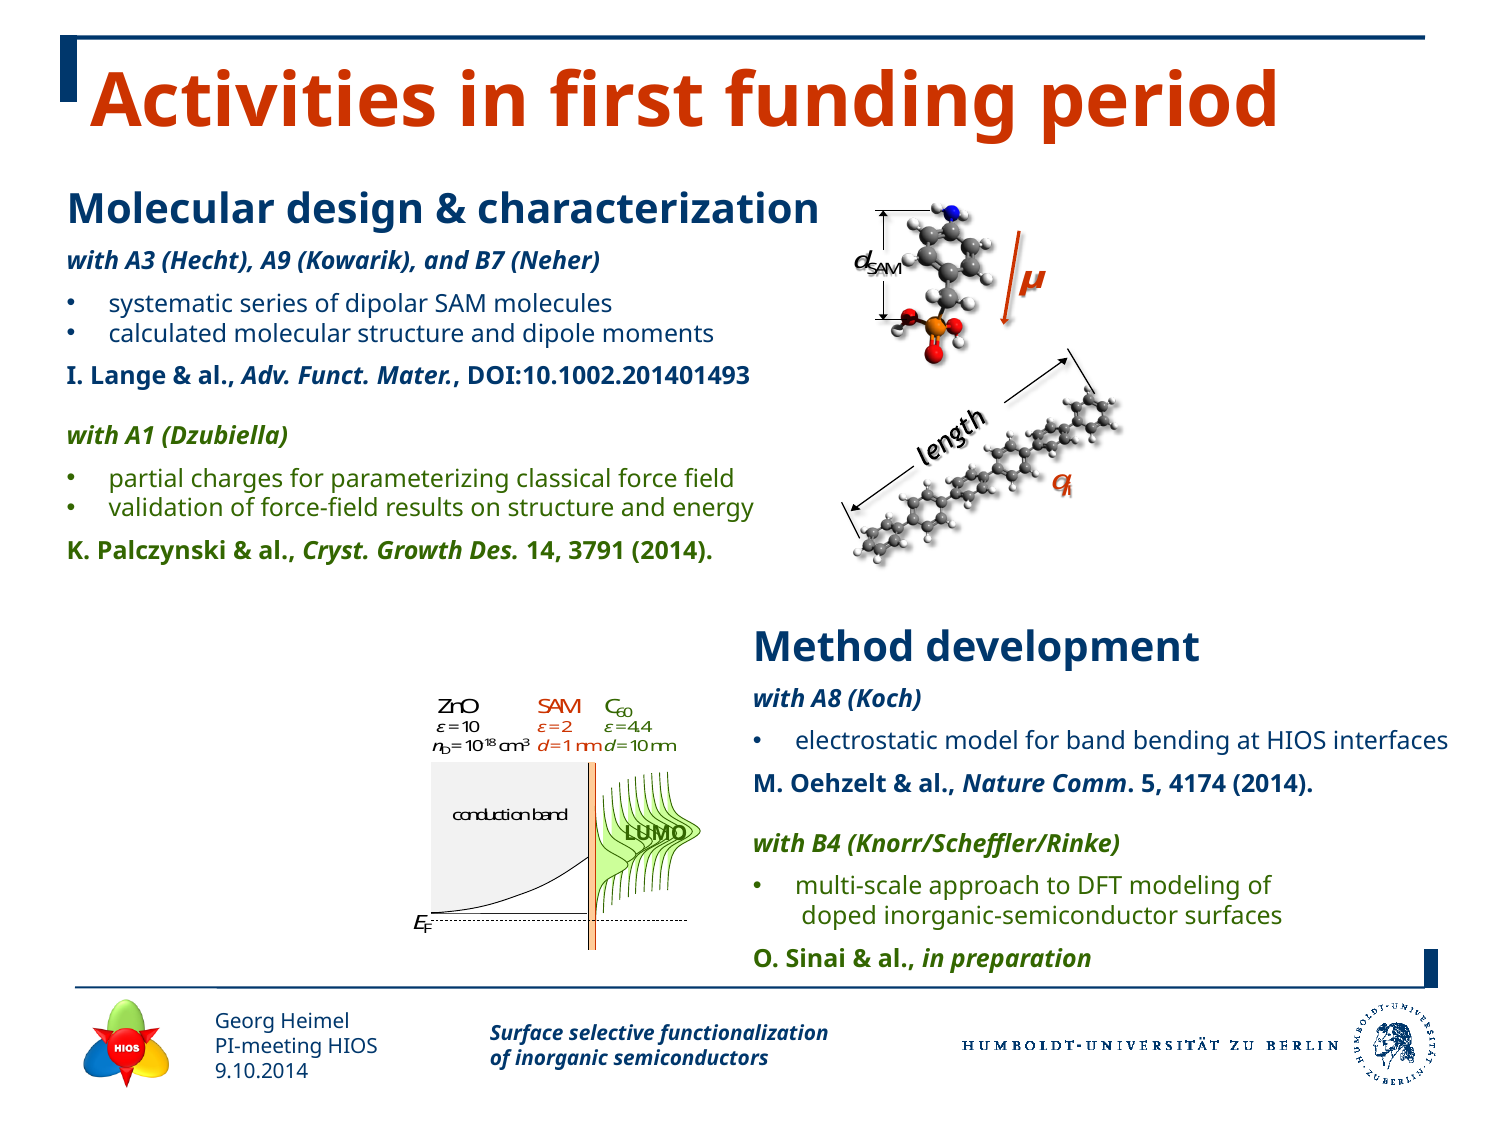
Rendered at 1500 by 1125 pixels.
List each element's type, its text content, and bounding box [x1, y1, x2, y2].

picture [399, 687, 701, 951]
title Activities in first funding period [74, 37, 1426, 156]
text_box Molecular design & characterization with A3 (Hecht), A9 (Kowarik), and B7 (Neher) systematic series of dipolar SAM molecules calculated molecular structure and dipole moments I. Lange & al., Adv. Funct. Mater., DOI:10.1002.201401493 with A1 (Dzubiella) partial charges for parameterizing classical force field validation of force-field results on structure and energy K. Palczynski & al., Cryst. Growth Des. 14, 3791 (2014). [51, 174, 836, 572]
picture [962, 1037, 1338, 1050]
picture [1350, 999, 1438, 1088]
picture [75, 999, 177, 1088]
picture [837, 199, 1132, 576]
text_box Method development with A8 (Koch) electrostatic model for band bending at HIOS interfaces M. Oehzelt & al., Nature Comm. 5, 4174 (2014). with B4 (Knorr/Scheffler/Rinke) multi-scale approach to DFT modeling of doped inorganic-semiconductor surfaces O. Sinai & al., in preparation [738, 612, 1465, 980]
